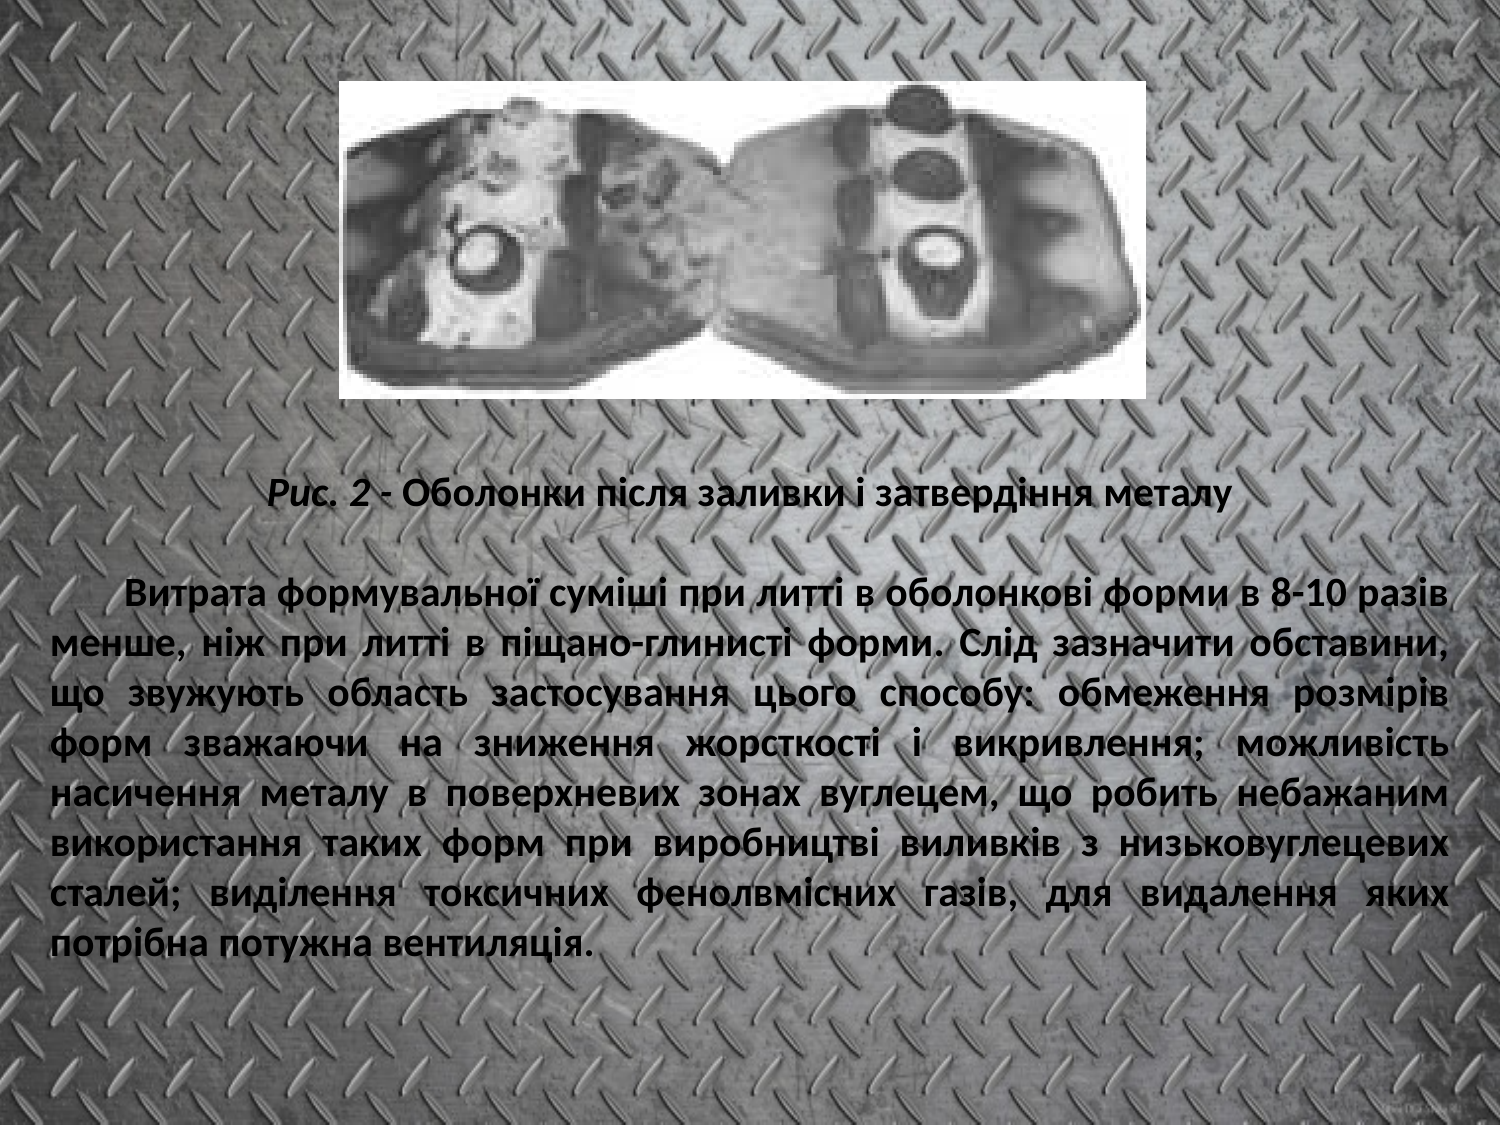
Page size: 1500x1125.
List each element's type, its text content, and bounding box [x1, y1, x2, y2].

text_box Рис. 2 - Оболонки після заливки і затвердіння металу Витрата формувальної суміші при литті в оболонкові форми в 8-10 разів менше, ніж при литті в піщано-глинисті форми. Слід зазначити обставини, що звужують область застосування цього способу: обмеження розмірів форм зважаючи на зниження жорсткості і викривлення; можливість насичення металу в поверхневих зонах вуглецем, що робить небажаним використання таких форм при виробництві виливків з низьковуглецевих сталей; виділення токсичних фенолвмісних газів, для видалення яких потрібна потужна вентиляція. [35, 456, 1465, 972]
picture [0, 0, 1500, 1125]
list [339, 81, 1146, 399]
